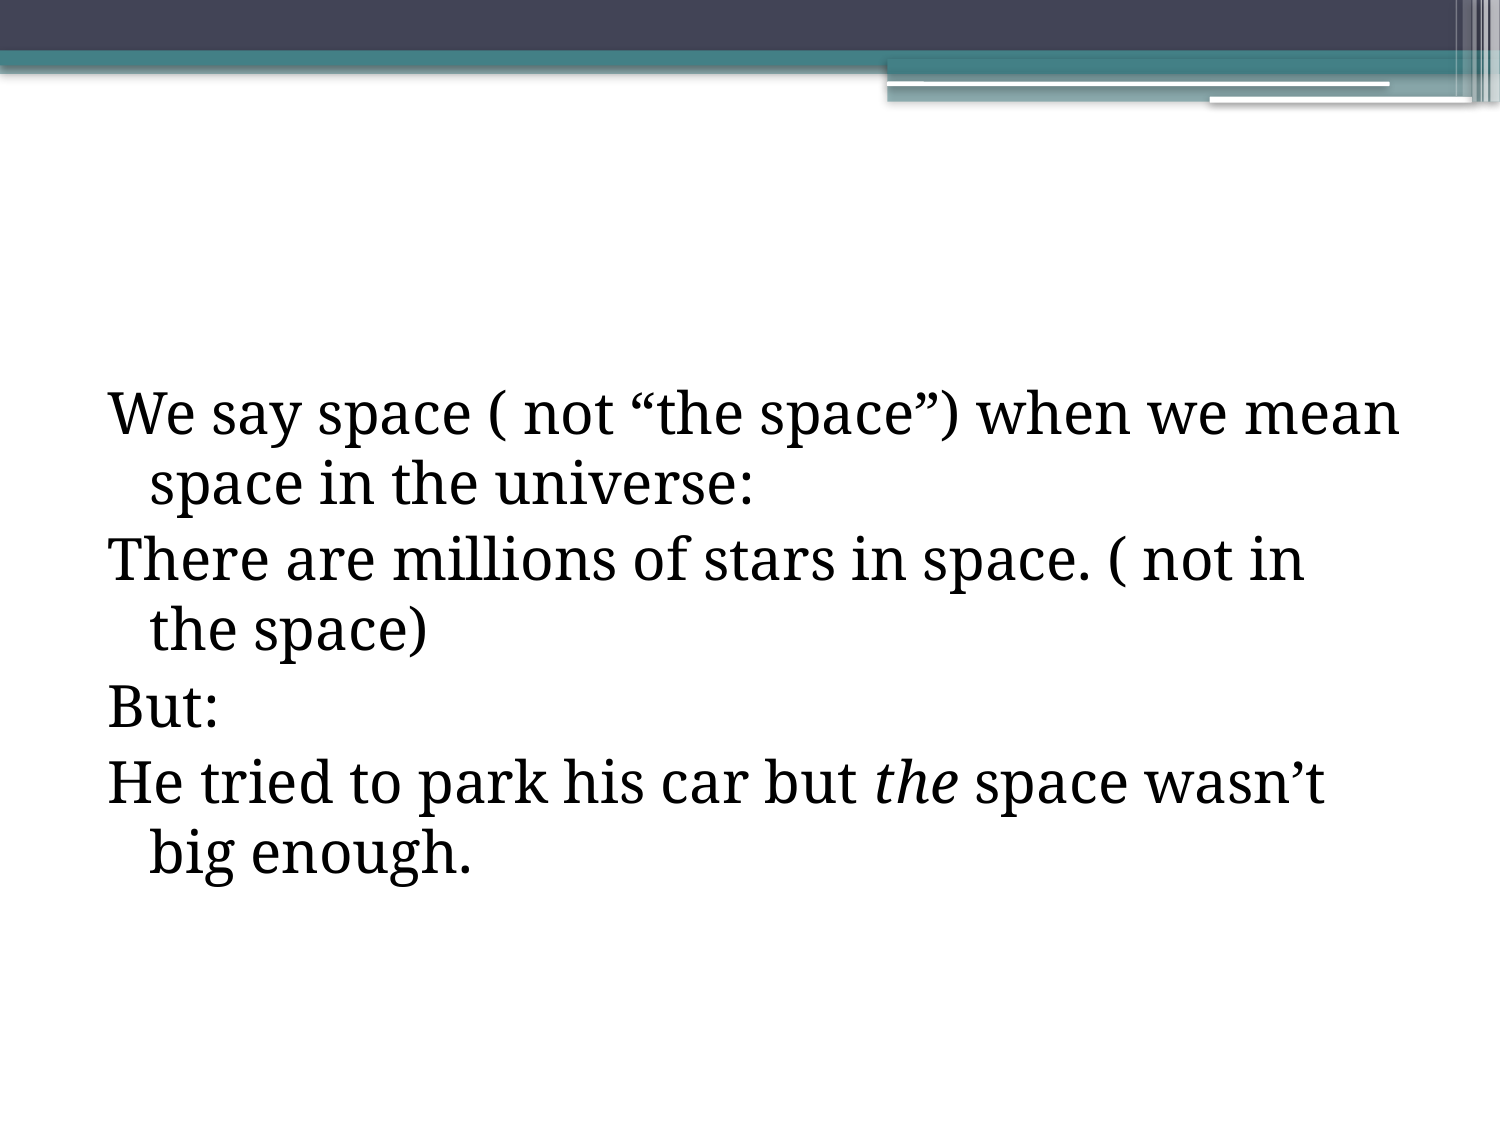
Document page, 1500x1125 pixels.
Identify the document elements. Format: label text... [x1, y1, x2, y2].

list We say space ( not “the space”) when we mean space in the universe: There are millions of stars in space. ( not in the space) But: He tried to park his car but the space wasn’t big enough. [75, 368, 1425, 1079]
